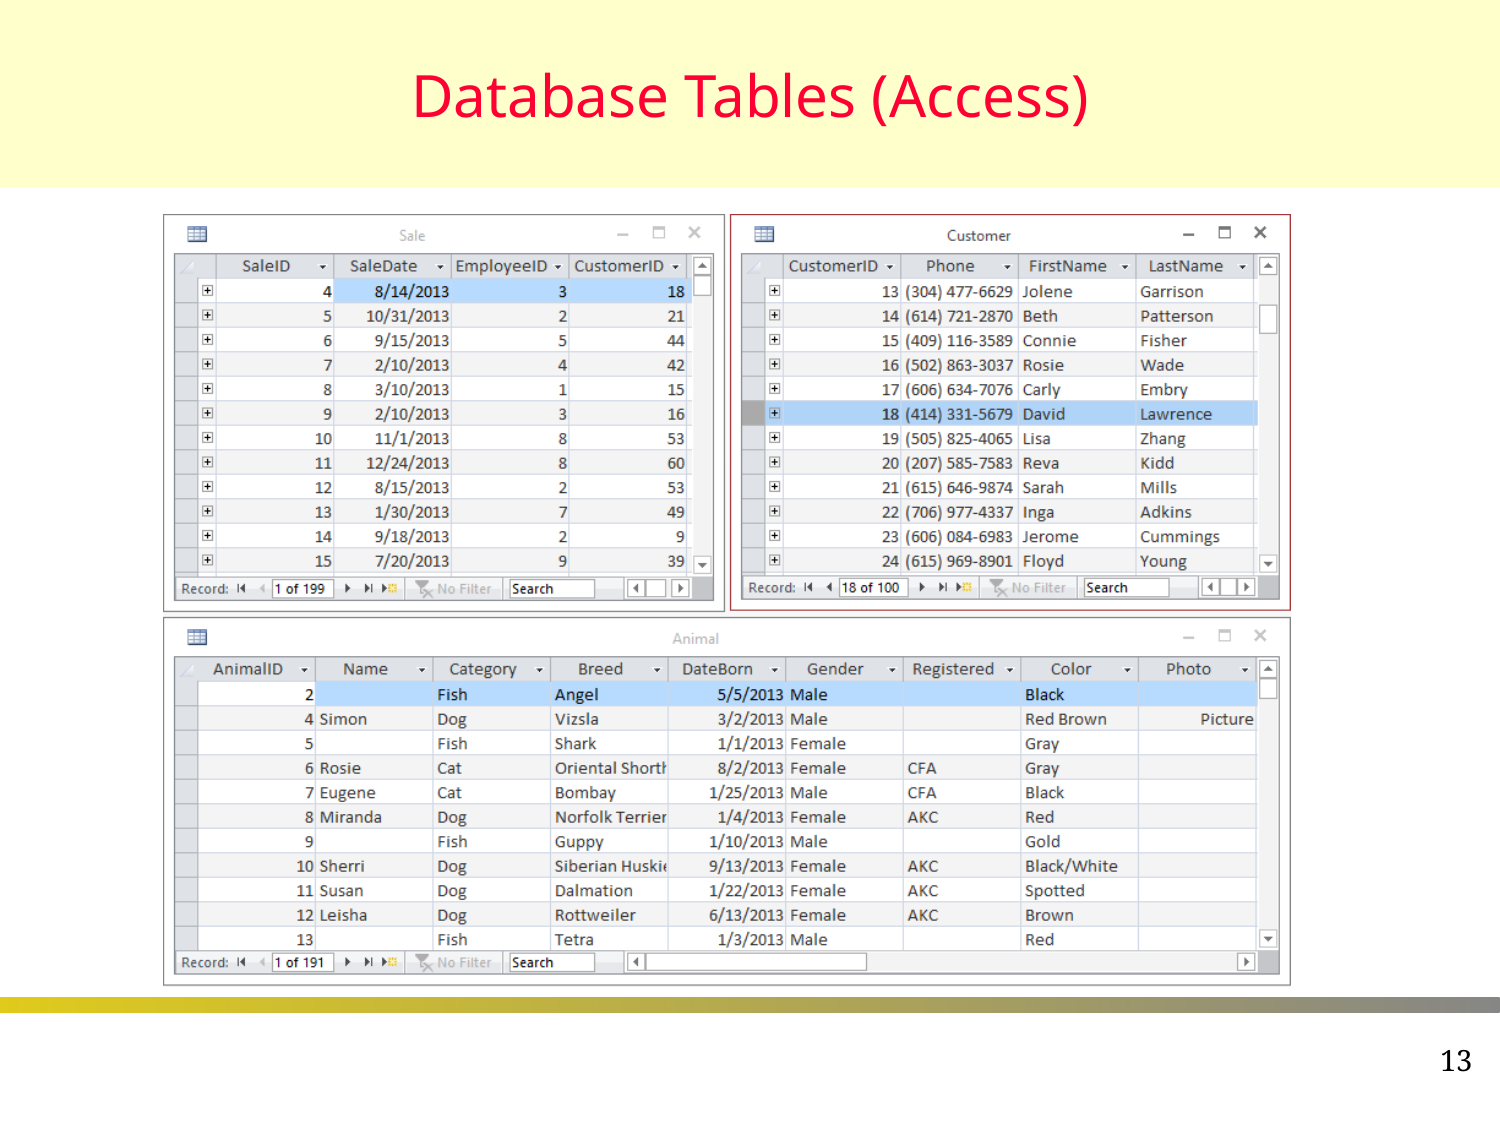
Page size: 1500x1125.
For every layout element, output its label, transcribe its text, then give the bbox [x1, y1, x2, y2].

slide_number 13 [1174, 1024, 1488, 1101]
picture [163, 214, 1291, 987]
title Database Tables (Access) [0, 0, 1500, 188]
